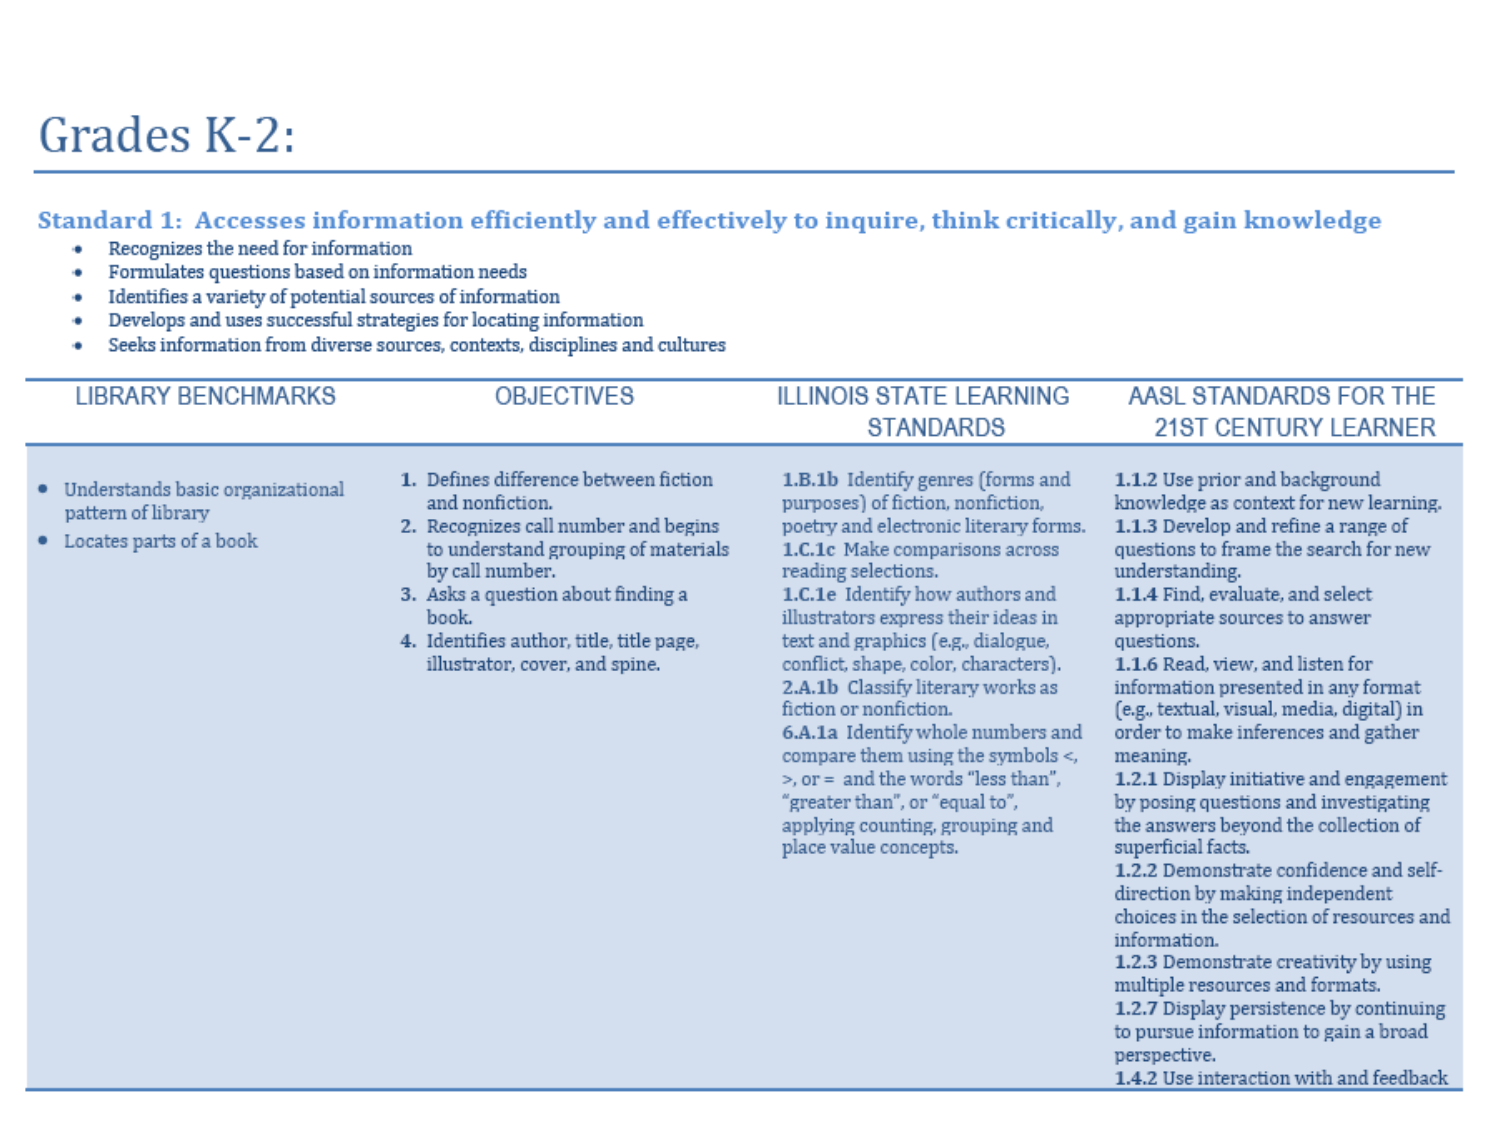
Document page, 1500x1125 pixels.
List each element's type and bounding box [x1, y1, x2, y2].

picture [24, 109, 1476, 1101]
